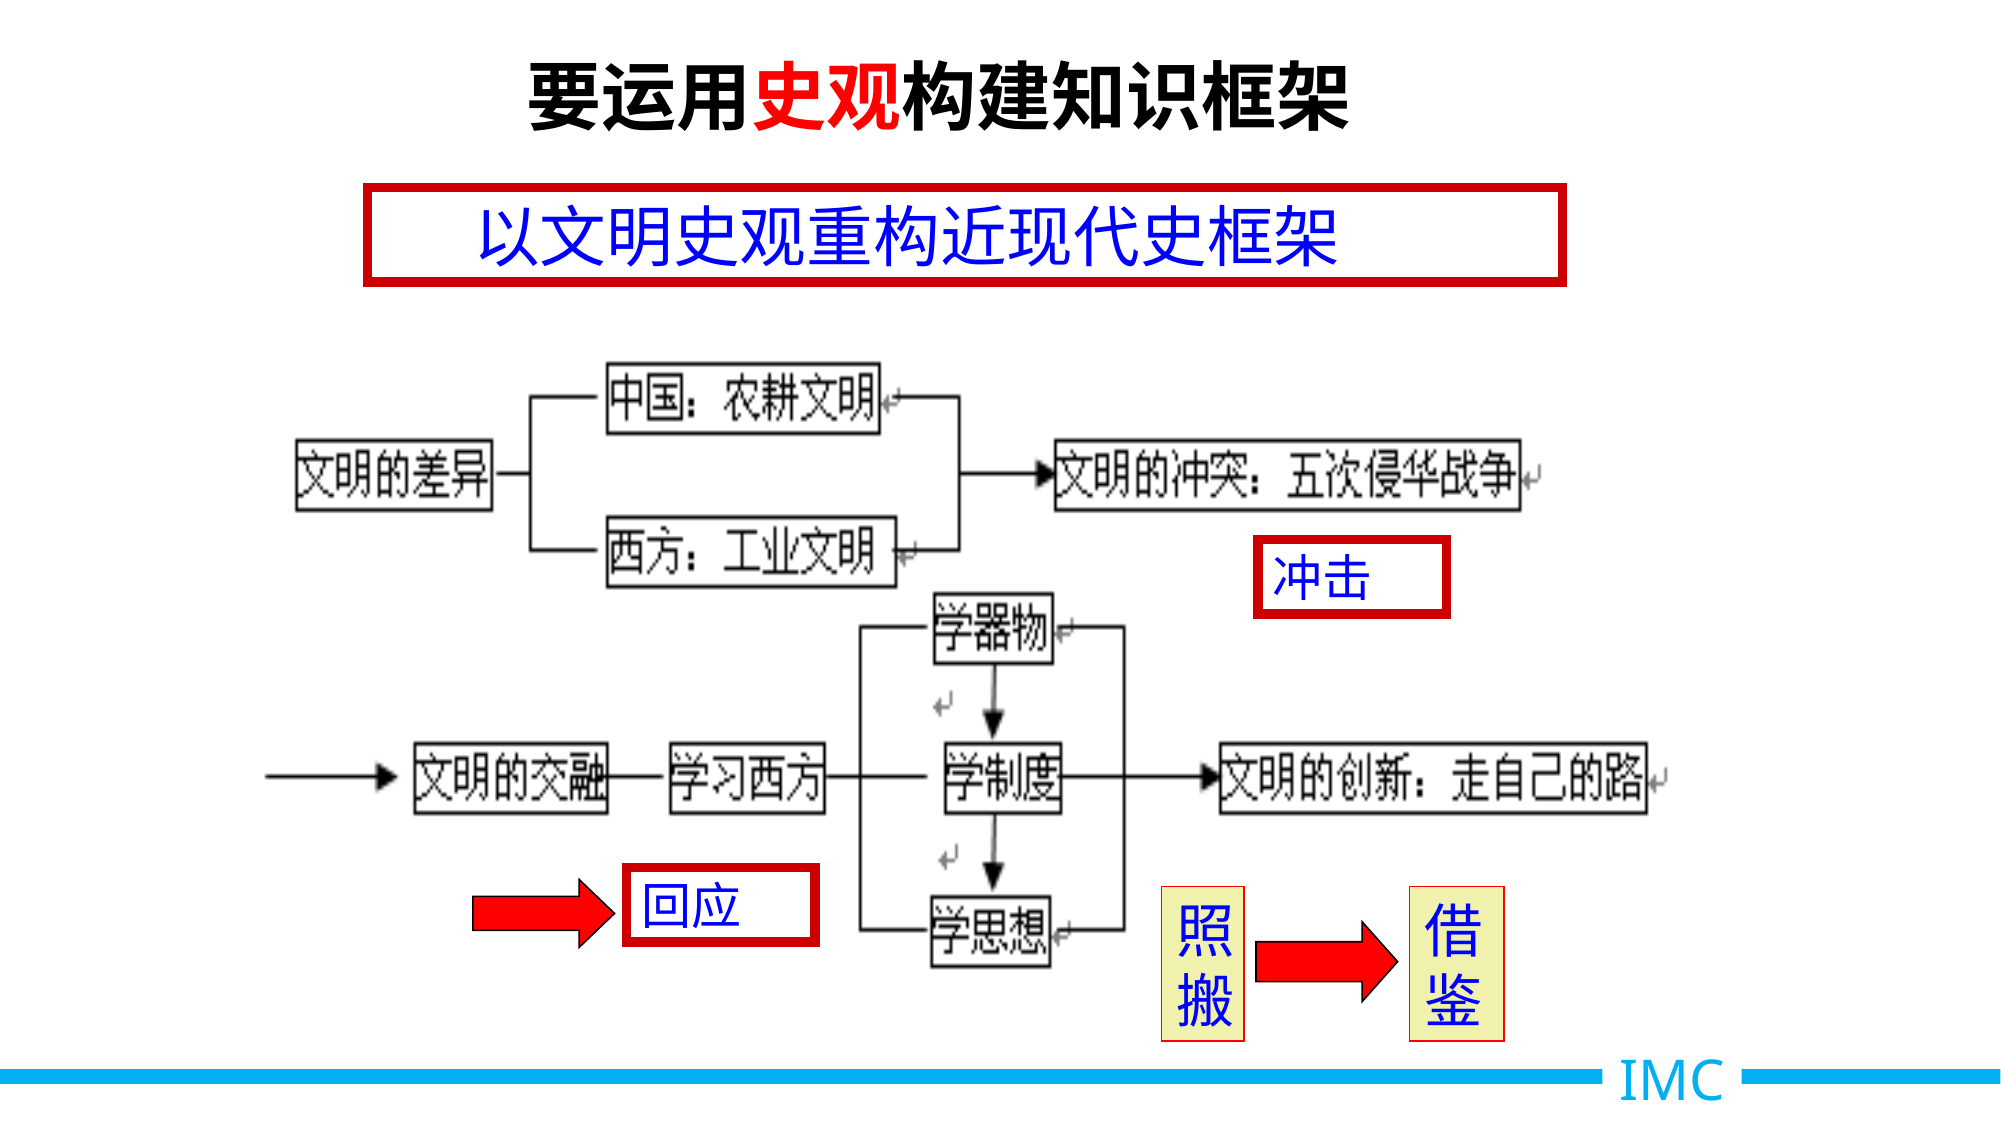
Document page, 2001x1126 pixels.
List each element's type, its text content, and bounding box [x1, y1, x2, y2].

text_box 借鉴 [1409, 1017, 1505, 1042]
text_box 照搬 [1161, 1017, 1244, 1042]
picture [226, 339, 1727, 1009]
text_box 以文明史观重构近现代史框架 [367, 187, 1563, 283]
text_box 要运用史观构建知识框架 [511, 42, 1367, 147]
